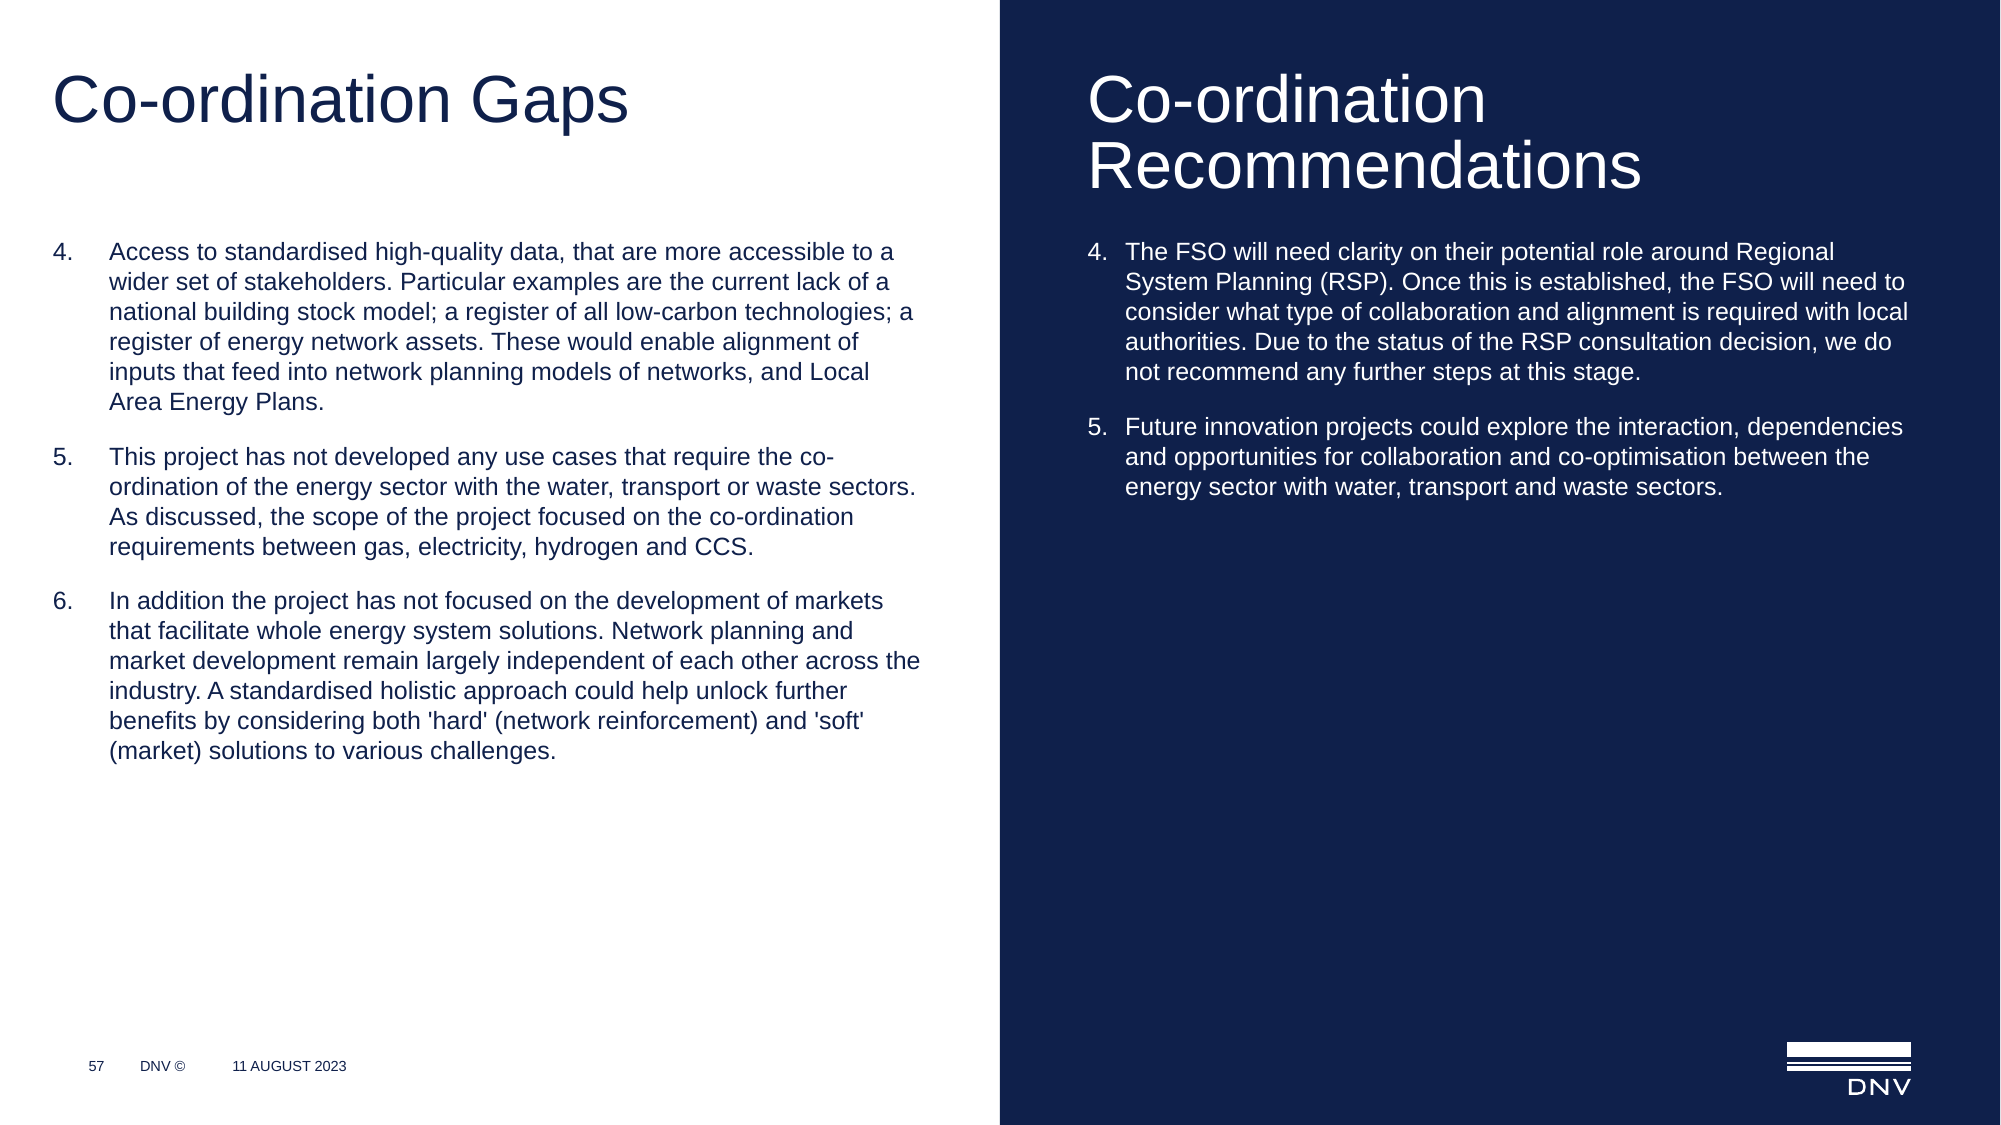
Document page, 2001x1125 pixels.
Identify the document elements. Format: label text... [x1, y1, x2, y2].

list Co-ordination Recommendations [1087, 69, 1911, 223]
list The FSO will need clarity on their potential role around Regional System Planning (RSP). Once this is established, the FSO will need to consider what type of collaboration and alignment is required with local authorities. Due to the status of the RSP consultation decision, we do not recommend any further steps at this stage. Future innovation projects could explore the interaction, dependencies and opportunities for collaboration and co-optimisation between the energy sector with water, transport and waste sectors. [1087, 235, 1911, 1056]
slide_number 57 [88, 1056, 133, 1082]
title Co-ordination Gaps [52, 69, 1000, 166]
list Access to standardised high-quality data, that are more accessible to a wider set of stakeholders. Particular examples are the current lack of a national building stock model; a register of all low-carbon technologies; a register of energy network assets. These would enable alignment of inputs that feed into network planning models of networks, and Local Area Energy Plans. This project has not developed any use cases that require the co-ordination of the energy sector with the water, transport or waste sectors. As discussed, the scope of the project focused on the co-ordination requirements between gas, electricity, hydrogen and CCS. In addition the project has not focused on the development of markets that facilitate whole energy system solutions. Network planning and market development remain largely independent of each other across the industry. A standardised holistic approach could help unlock further benefits by considering both 'hard' (network reinforcement) and 'soft' (market) solutions to various challenges. [52, 235, 925, 1019]
